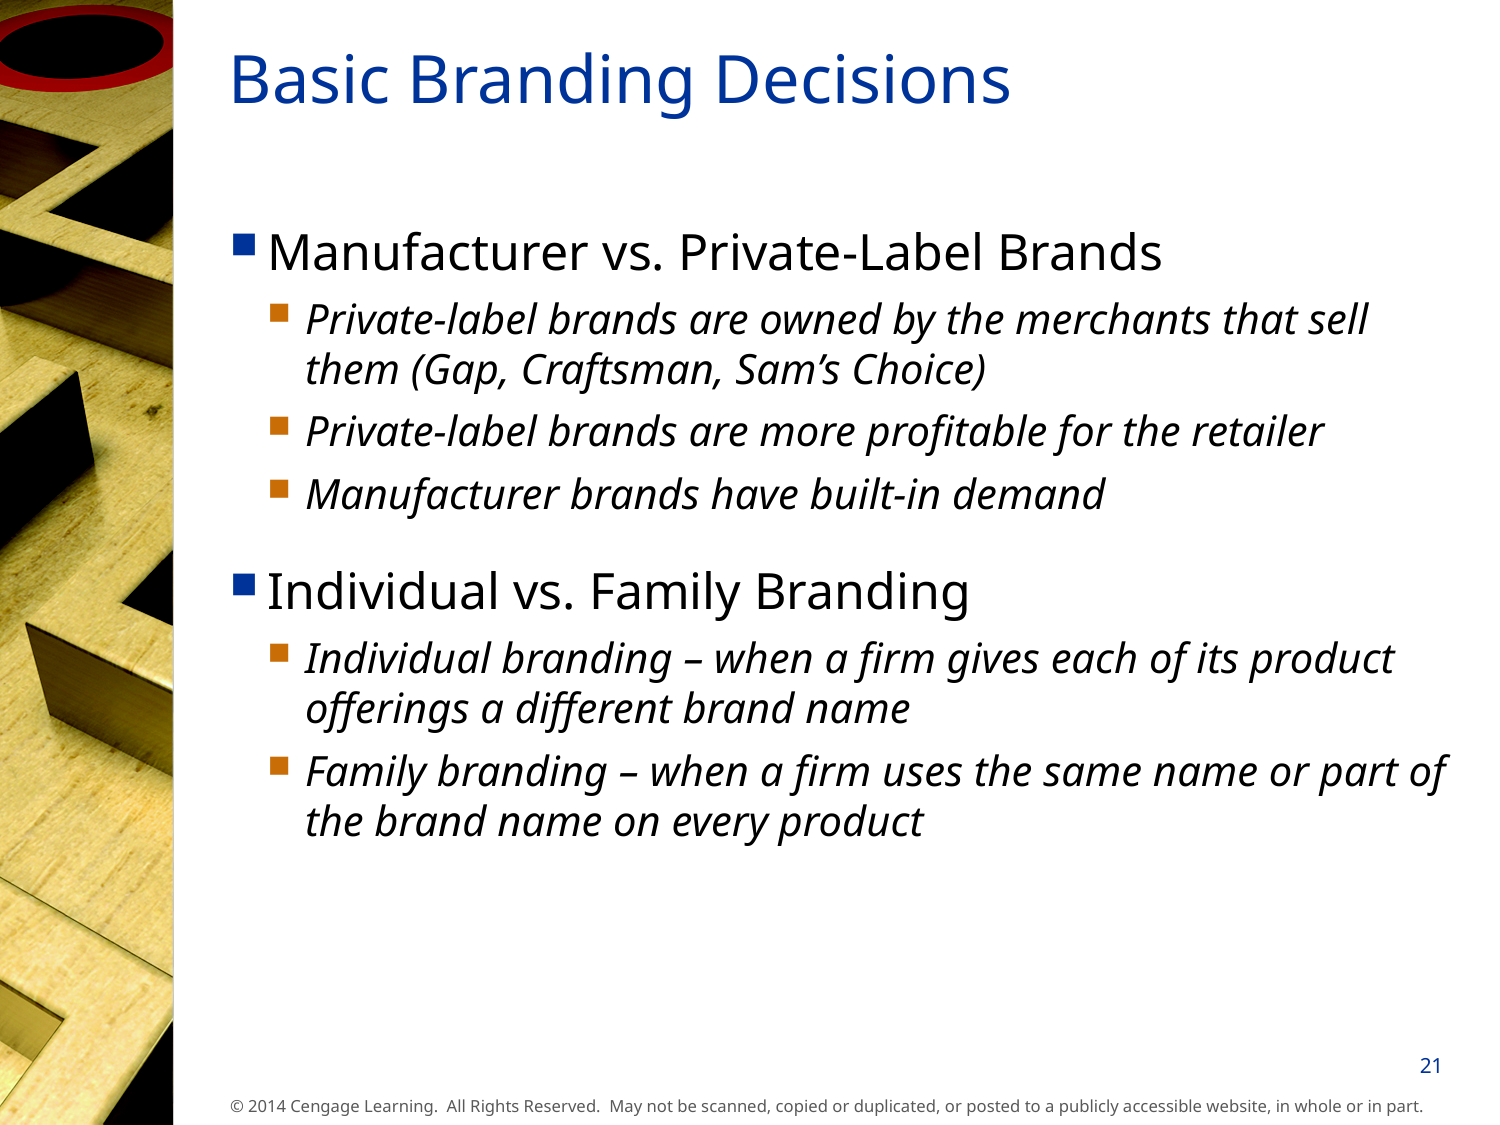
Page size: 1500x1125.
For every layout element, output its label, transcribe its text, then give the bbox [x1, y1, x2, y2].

title Basic Branding Decisions [213, 29, 1454, 213]
picture [0, 0, 174, 1125]
slide_number 21 [1386, 1037, 1478, 1097]
list Manufacturer vs. Private-Label Brands Private-label brands are owned by the merchants that sell them (Gap, Craftsman, Sam’s Choice) Private-label brands are more profitable for the retailer Manufacturer brands have built-in demand Individual vs. Family Branding Individual branding – when a firm gives each of its product offerings a different brand name Family branding – when a firm uses the same name or part of the brand name on every product [215, 212, 1478, 1058]
